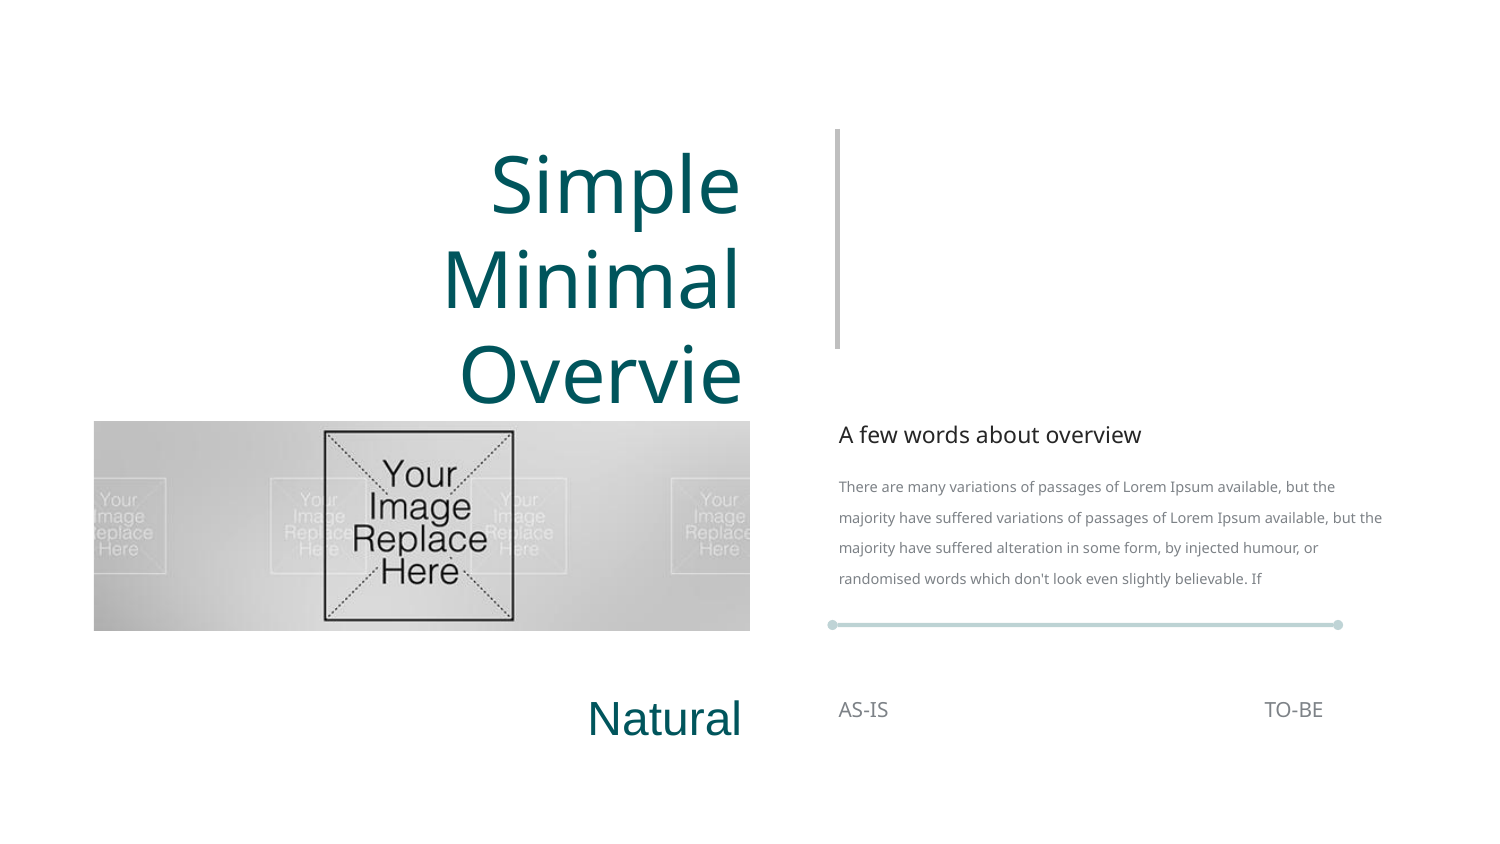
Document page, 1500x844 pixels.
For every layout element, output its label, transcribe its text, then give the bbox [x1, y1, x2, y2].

text_box AS-IS [827, 681, 918, 720]
text_box There are many variations of passages of Lorem Ipsum available, but the majority have suffered variations of passages of Lorem Ipsum available, but the majority have suffered alteration in some form, by injected humour, or randomised words which don't look even slightly believable. If [827, 465, 1407, 586]
text_box [827, 619, 838, 631]
picture [93, 421, 751, 631]
text_box Simple Minimal Overview [404, 128, 754, 378]
text_box TO-BE [1253, 681, 1344, 720]
text_box [1333, 619, 1344, 631]
text_box Natural [567, 681, 754, 750]
text_box A few words about overview [827, 414, 1222, 455]
